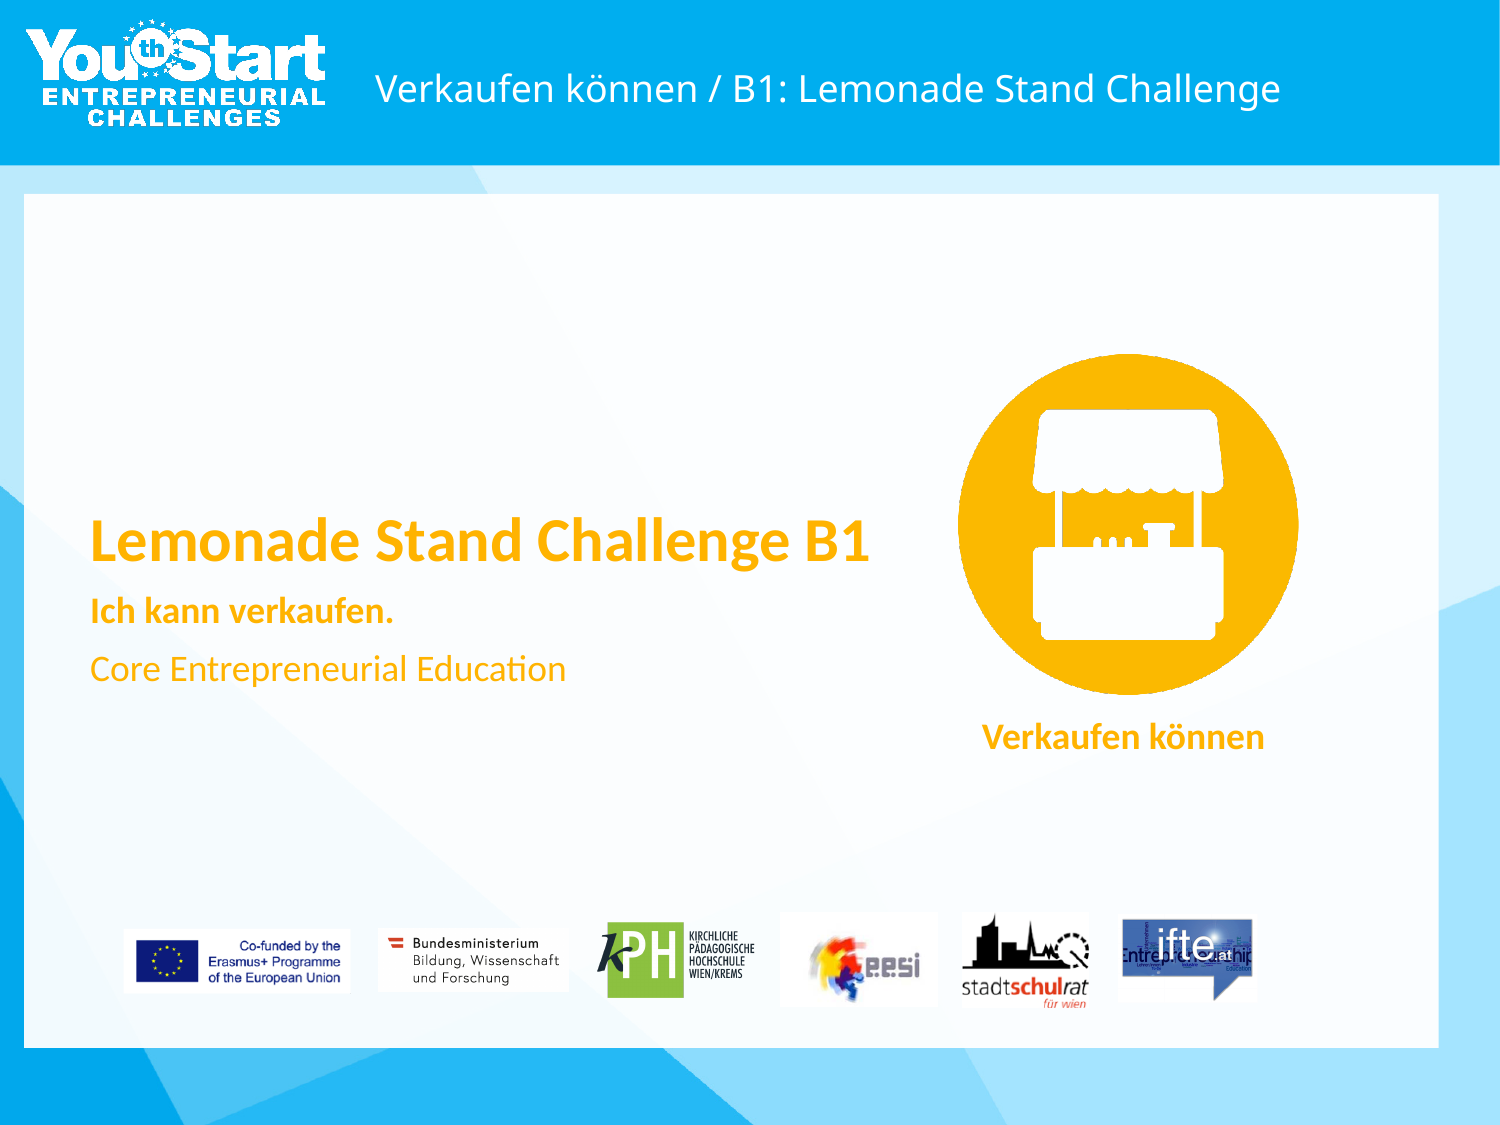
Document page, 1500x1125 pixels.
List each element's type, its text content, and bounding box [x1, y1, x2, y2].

picture [313, 89, 324, 104]
picture [292, 89, 307, 104]
text_box [22, 192, 1441, 1050]
picture [204, 110, 219, 126]
picture [161, 89, 175, 104]
picture [44, 89, 57, 104]
picture [240, 89, 255, 105]
picture [901, 298, 1355, 753]
picture [226, 110, 241, 126]
picture [83, 89, 98, 104]
text_box Verkaufen können [820, 704, 1436, 765]
picture [27, 30, 75, 79]
picture [211, 36, 270, 80]
picture [104, 89, 117, 104]
picture [151, 110, 163, 126]
picture [200, 89, 214, 104]
picture [64, 46, 100, 80]
picture [63, 89, 78, 104]
picture [142, 89, 155, 104]
picture [103, 46, 137, 80]
picture [168, 110, 180, 126]
picture [181, 89, 194, 104]
picture [262, 89, 275, 104]
picture [276, 36, 324, 80]
picture [129, 110, 146, 126]
picture [247, 110, 260, 126]
picture [123, 89, 136, 104]
text_box Verkaufen können / B1: Lemonade Stand Challenge [0, 0, 1500, 168]
picture [132, 29, 210, 81]
picture [0, 168, 1500, 1125]
picture [222, 89, 234, 104]
picture [186, 110, 199, 126]
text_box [123, 912, 1259, 1008]
picture [109, 110, 124, 126]
text_box Lemonade Stand Challenge B1 Ich kann verkaufen. Core Entrepreneurial Education [75, 300, 919, 887]
picture [266, 110, 279, 126]
picture [89, 110, 103, 126]
